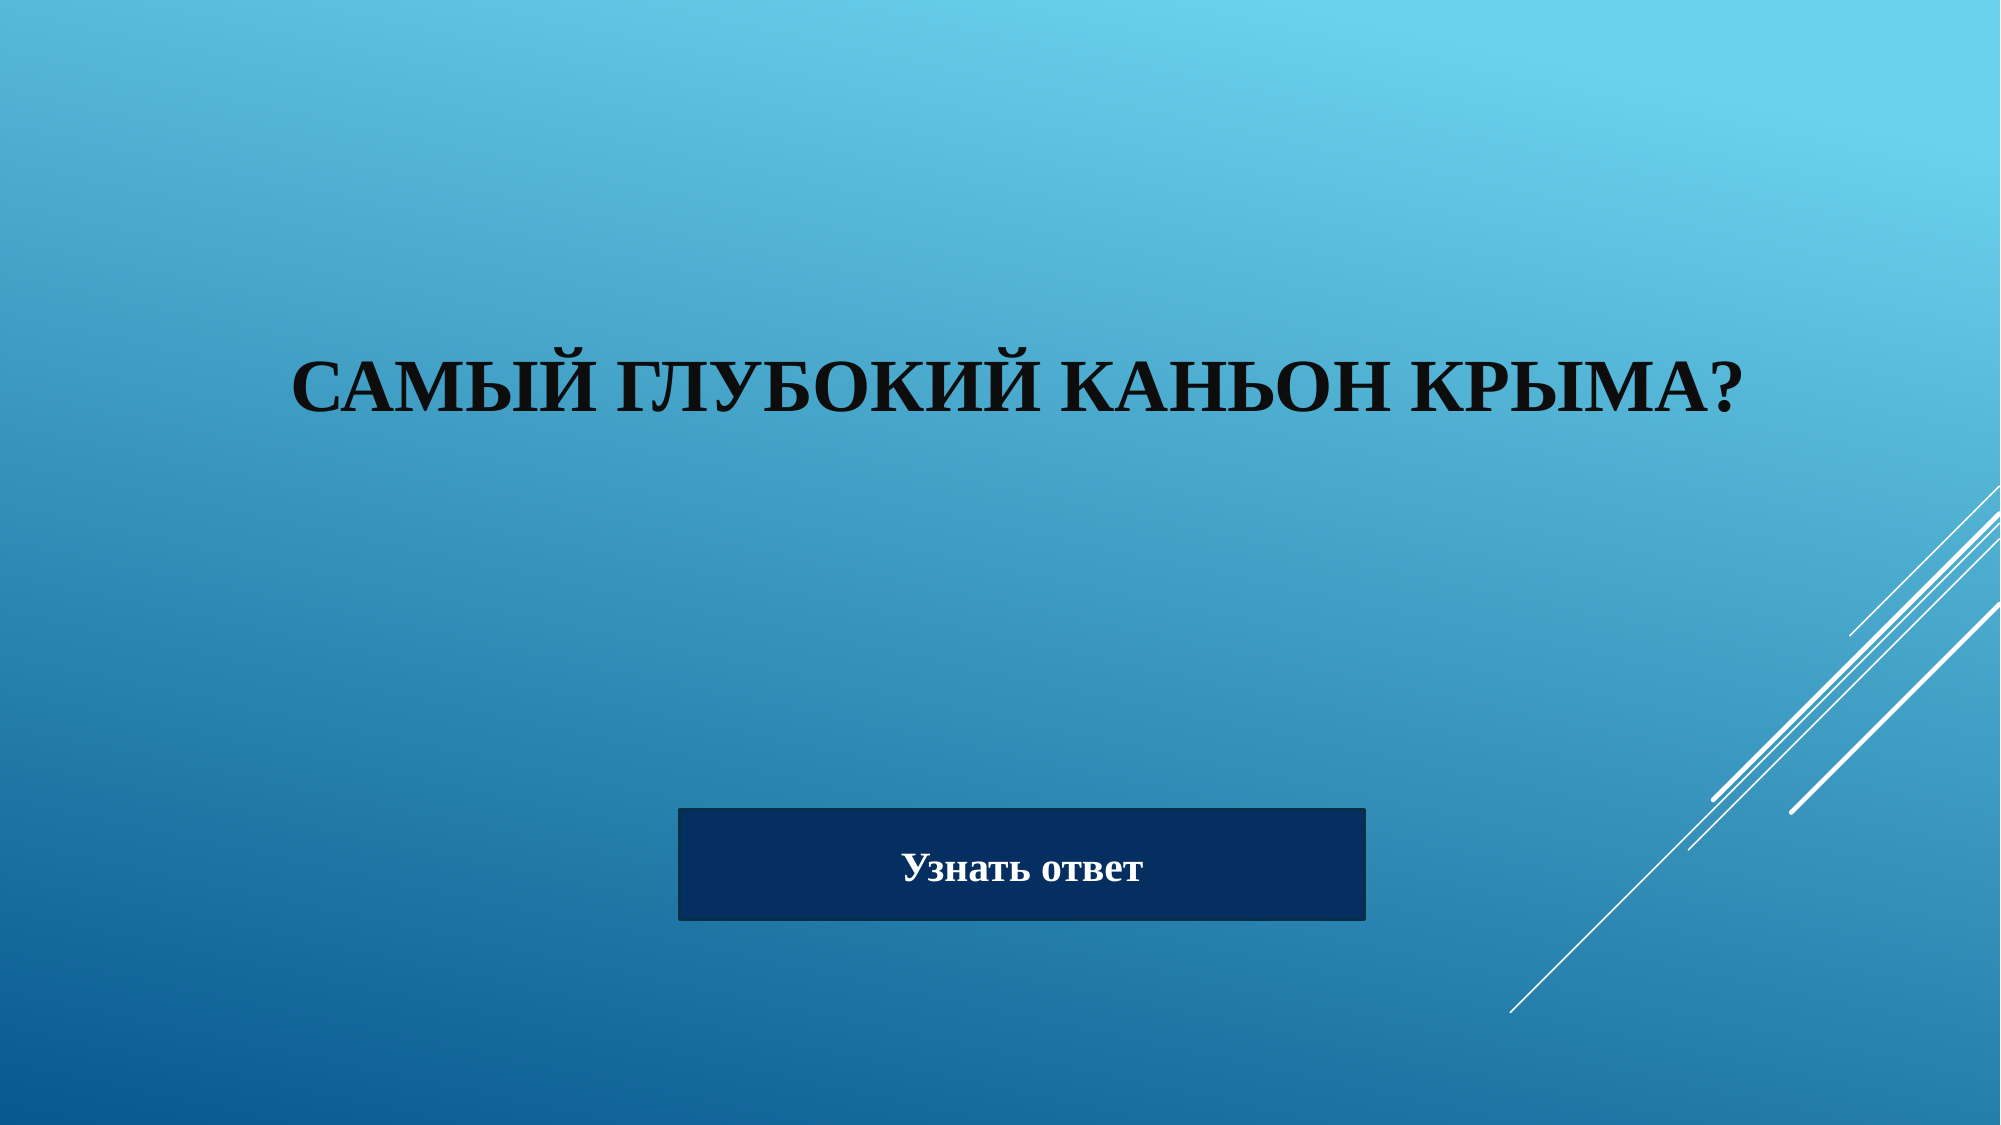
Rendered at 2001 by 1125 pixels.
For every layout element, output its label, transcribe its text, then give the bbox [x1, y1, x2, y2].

title Самый глубокий каньон Крыма? [156, 141, 1882, 701]
